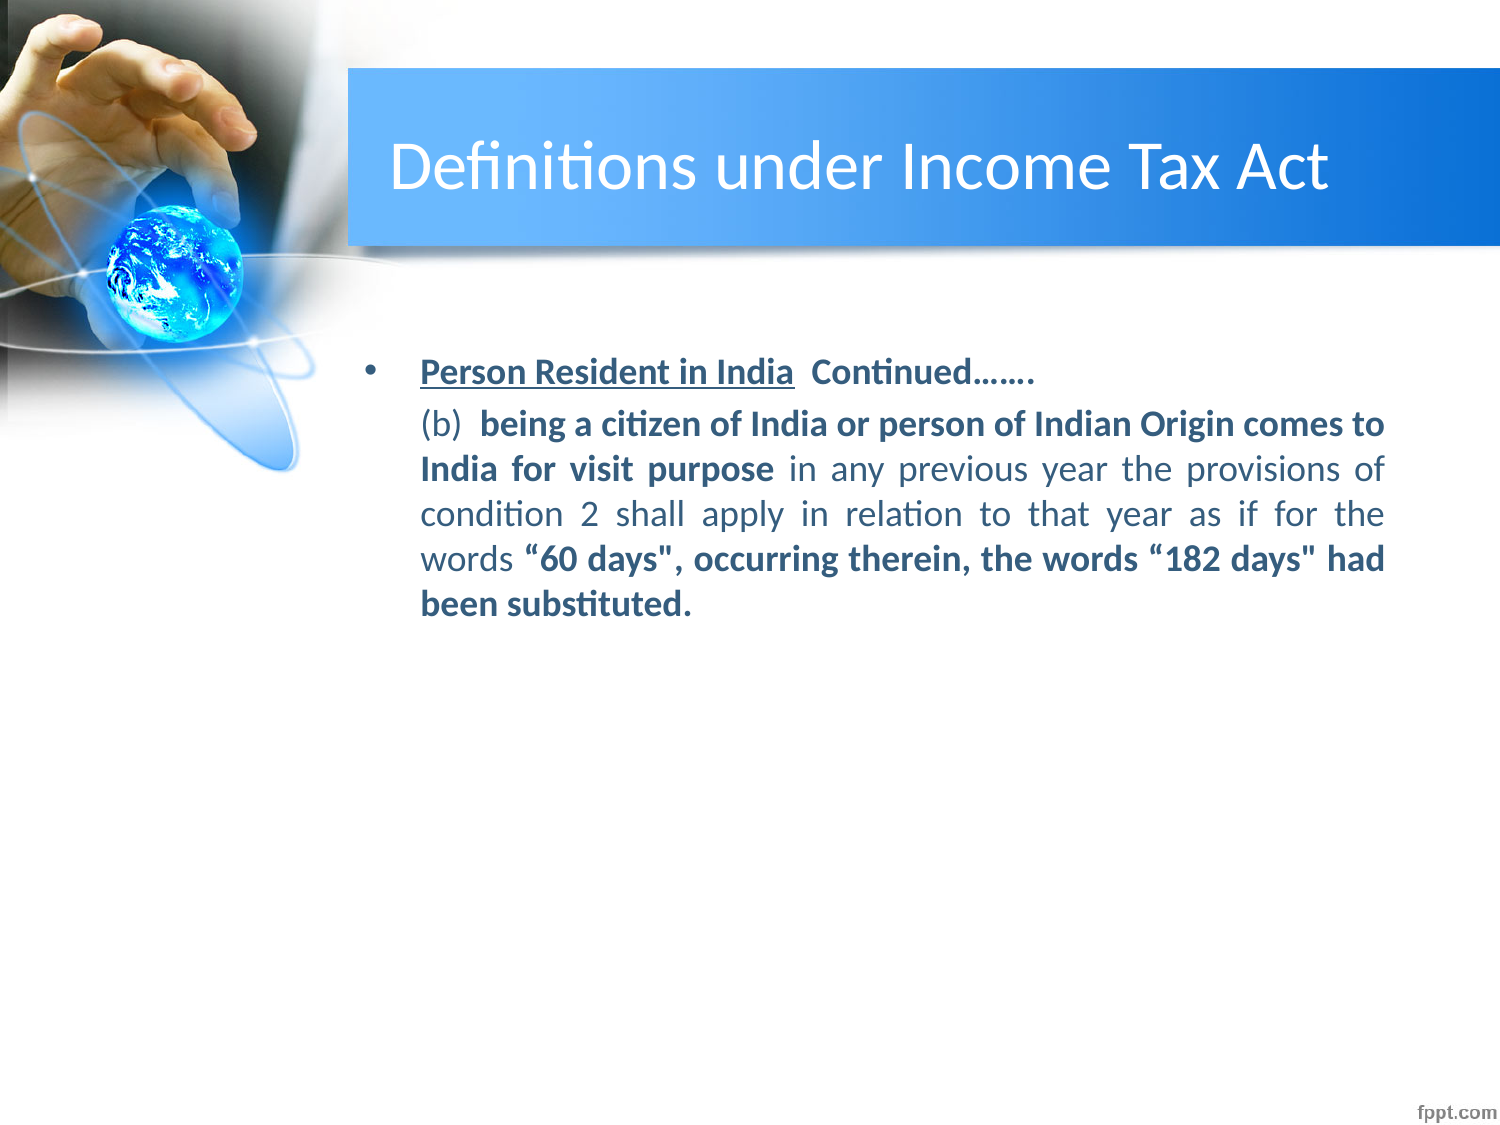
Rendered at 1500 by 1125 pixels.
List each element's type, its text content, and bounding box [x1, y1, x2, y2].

list Person Resident in India Continued……. (b) being a citizen of India or person of Indian Origin comes to India for visit purpose in any previous year the provisions of condition 2 shall apply in relation to that year as if for the words “60 days", occurring therein, the words “182 days" had been substituted. [349, 286, 1402, 1088]
title Definitions under Income Tax Act [374, 111, 1452, 212]
picture [0, 0, 1500, 1125]
